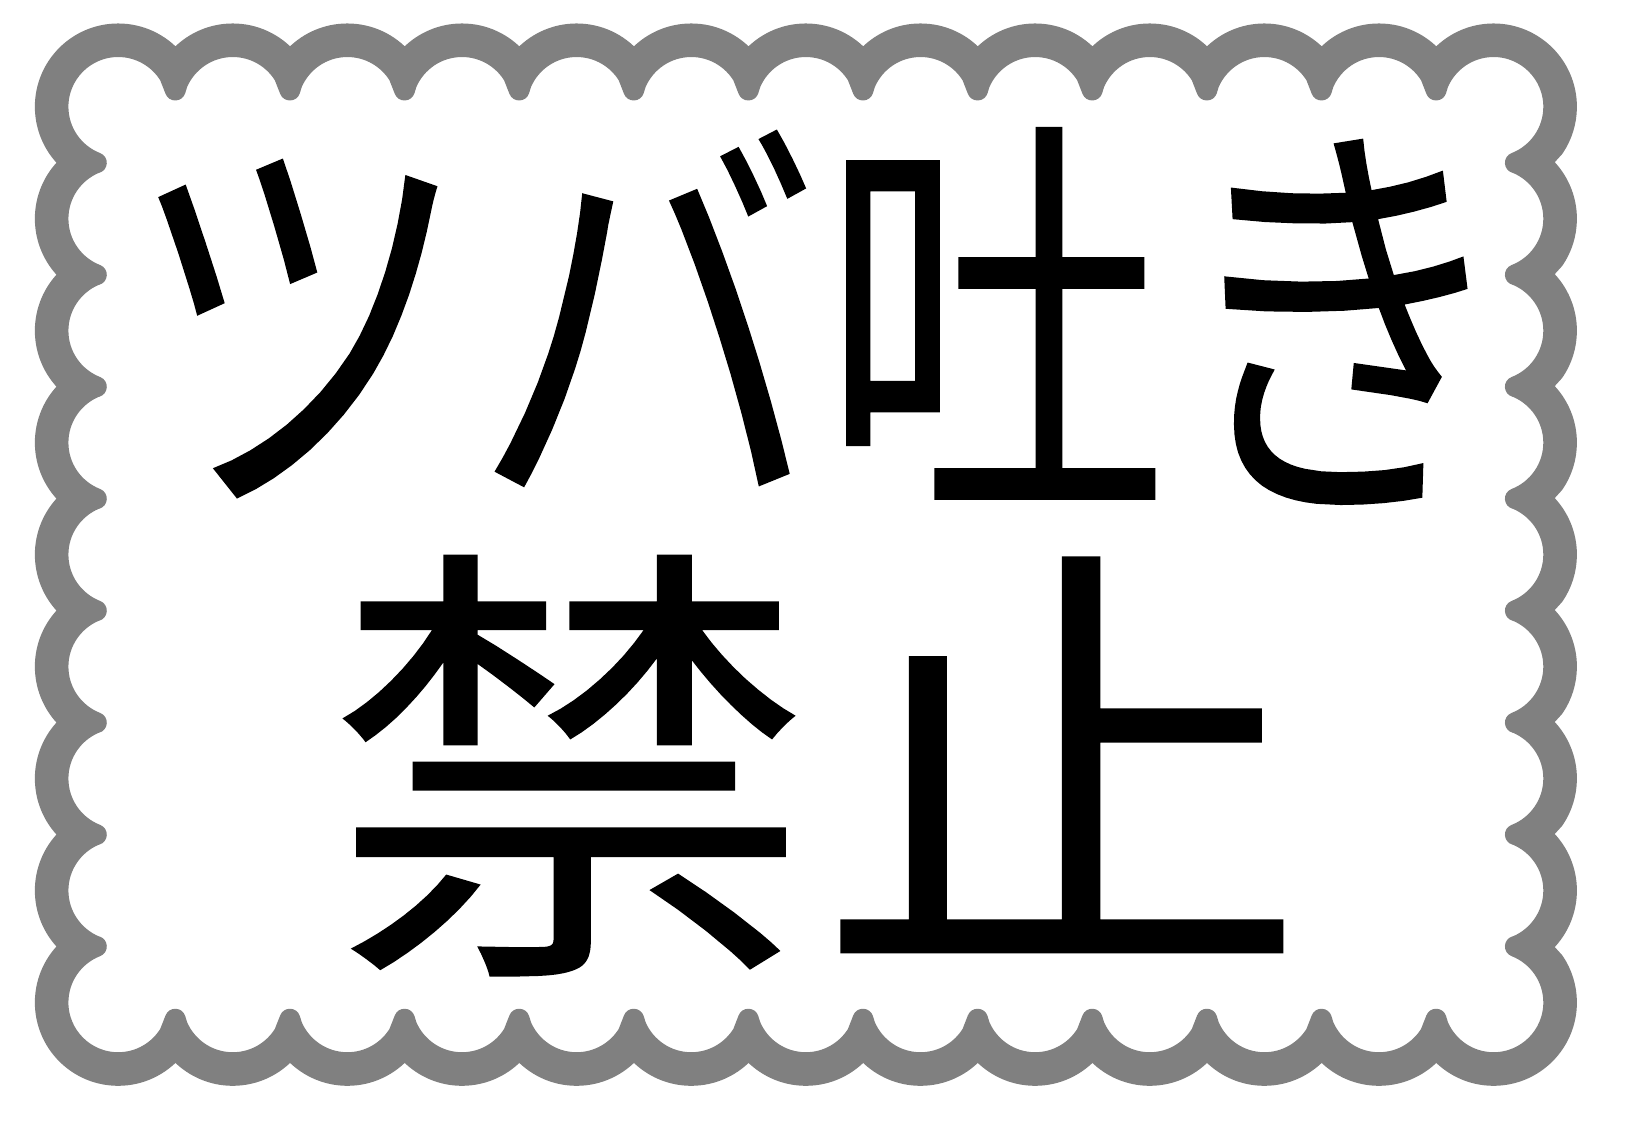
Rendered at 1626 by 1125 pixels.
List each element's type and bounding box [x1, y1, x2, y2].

text_box [43, 31, 1569, 1078]
